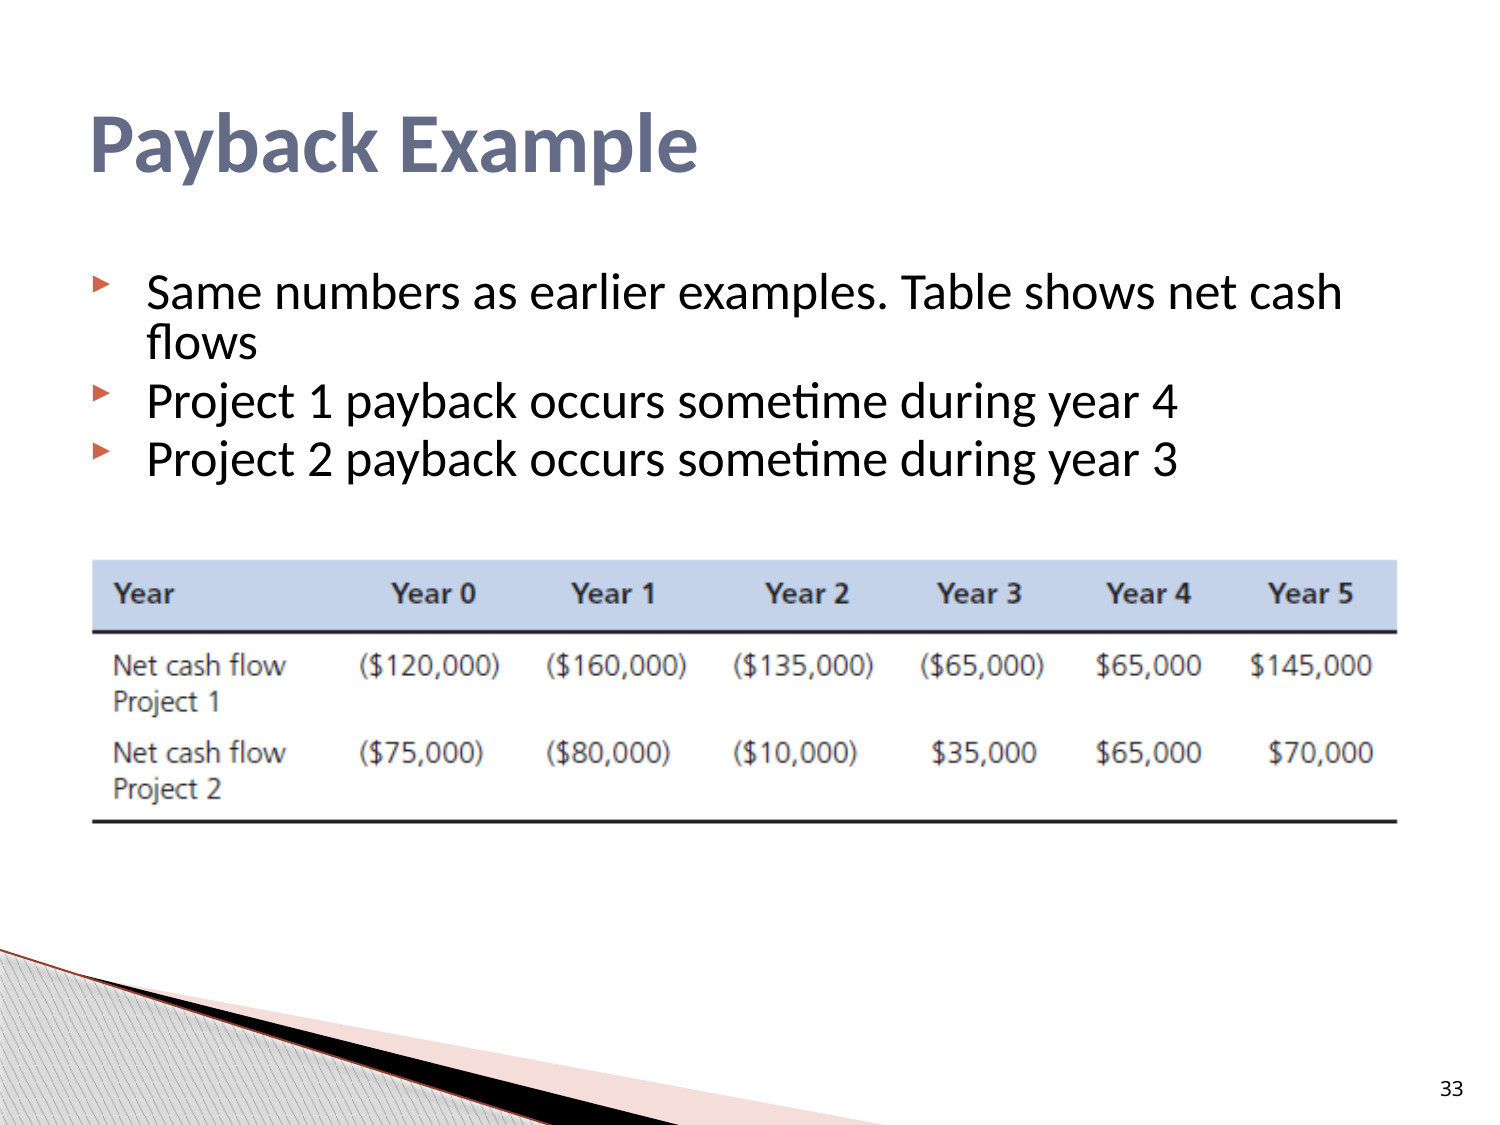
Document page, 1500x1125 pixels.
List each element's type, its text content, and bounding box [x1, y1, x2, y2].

list Same numbers as earlier examples. Table shows net cash flows Project 1 payback occurs sometime during year 4 Project 2 payback occurs sometime during year 3 [75, 262, 1425, 513]
picture [87, 549, 1407, 841]
slide_number 33 [1418, 1051, 1479, 1112]
title Payback Example [75, 45, 1425, 233]
